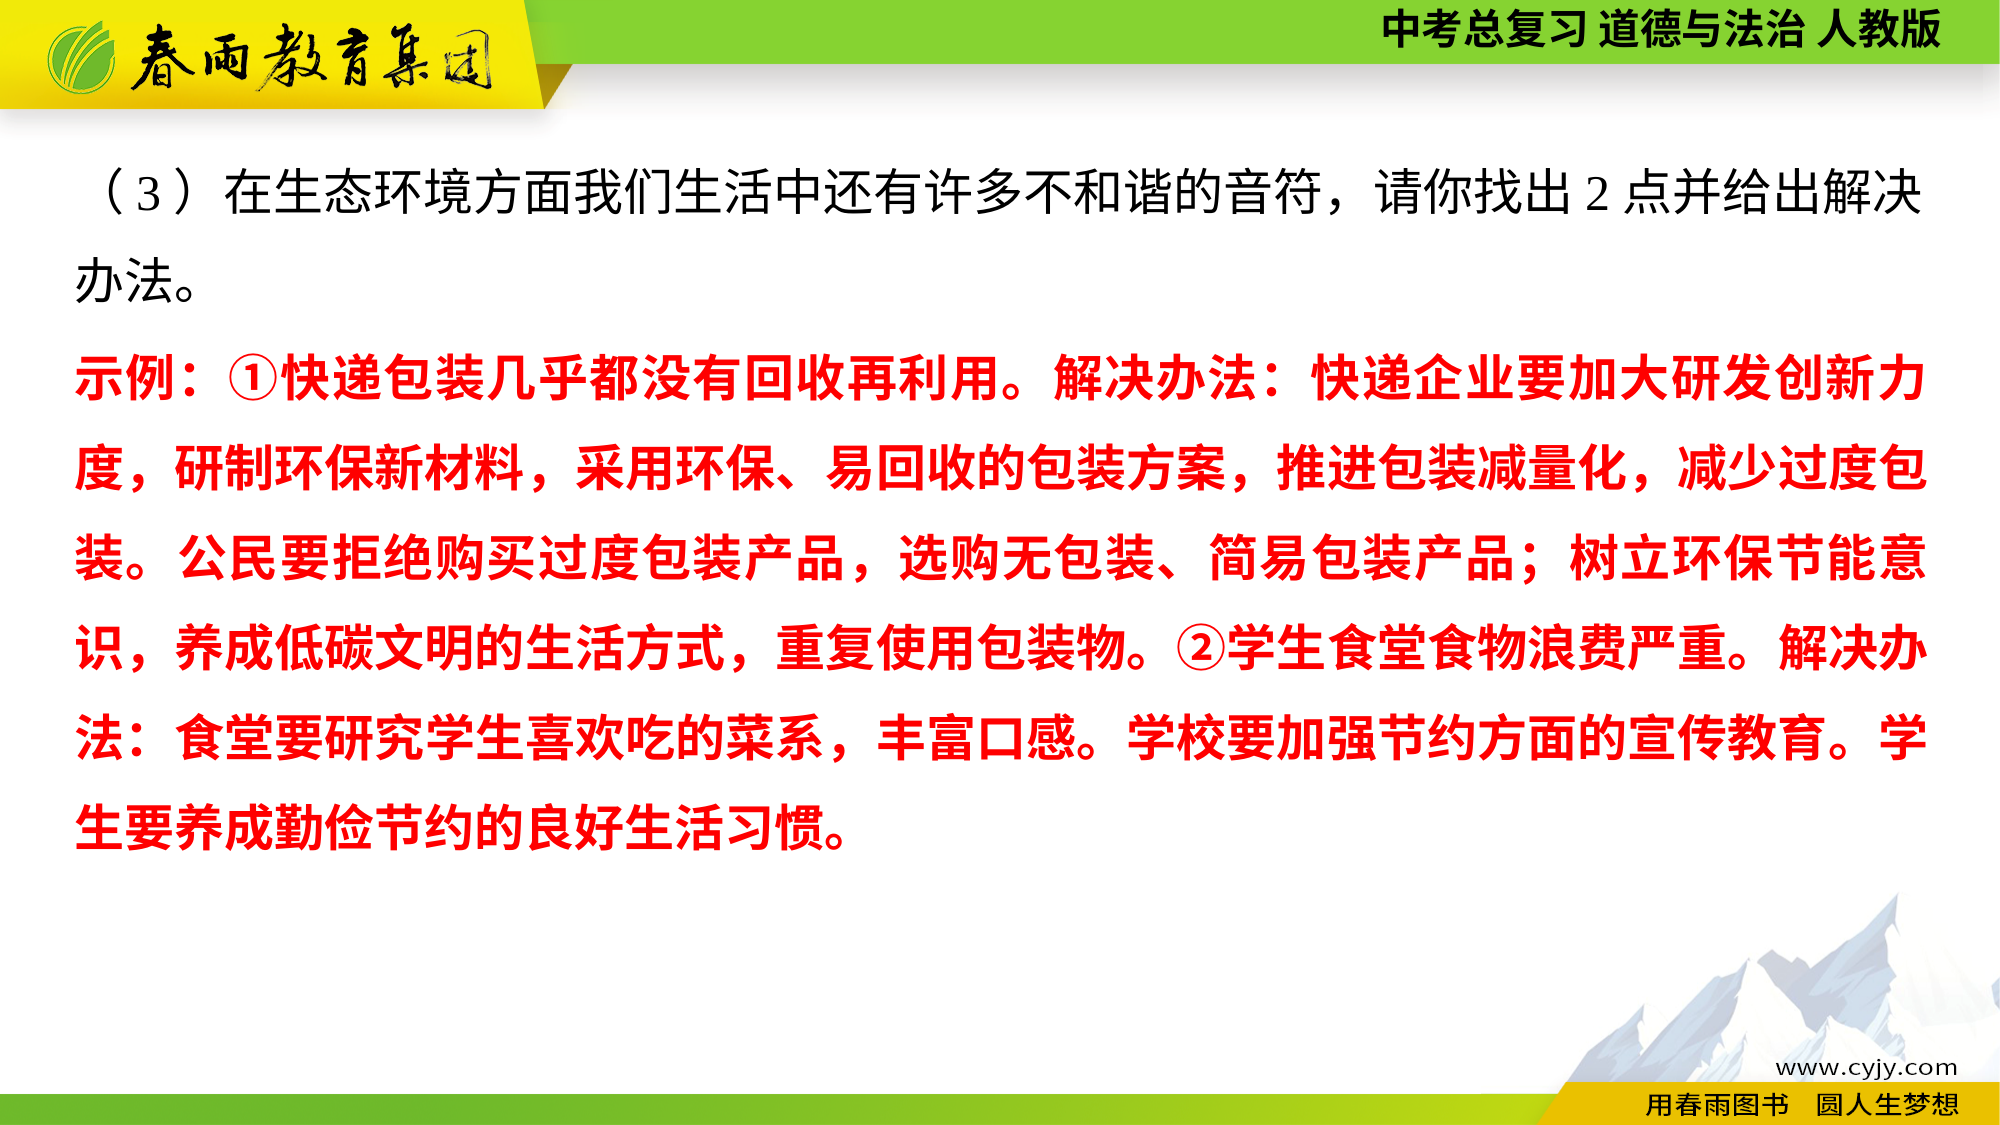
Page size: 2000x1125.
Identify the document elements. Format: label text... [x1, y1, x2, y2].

text_box 示例：①快递包装几乎都没有回收再利用。解决办法：快递企业要加大研发创新力度，研制环保新材料，采用环保、易回收的包装方案，推进包装减量化，减少过度包装。公民要拒绝购买过度包装产品，选购无包装、简易包装产品；树立环保节能意识，养成低碳文明的生活方式，重复使用包装物。②学生食堂食物浪费严重。解决办法：食堂要研究学生喜欢吃的菜系，丰富口感。学校要加强节约方面的宣传教育。学生要养成勤俭节约的良好生活习惯。 [59, 308, 1944, 864]
list （3）在生态环境方面我们生活中还有许多不和谐的音符，请你找出2点并给出解决 办法。 [59, 122, 1944, 308]
picture [0, 0, 2000, 1125]
